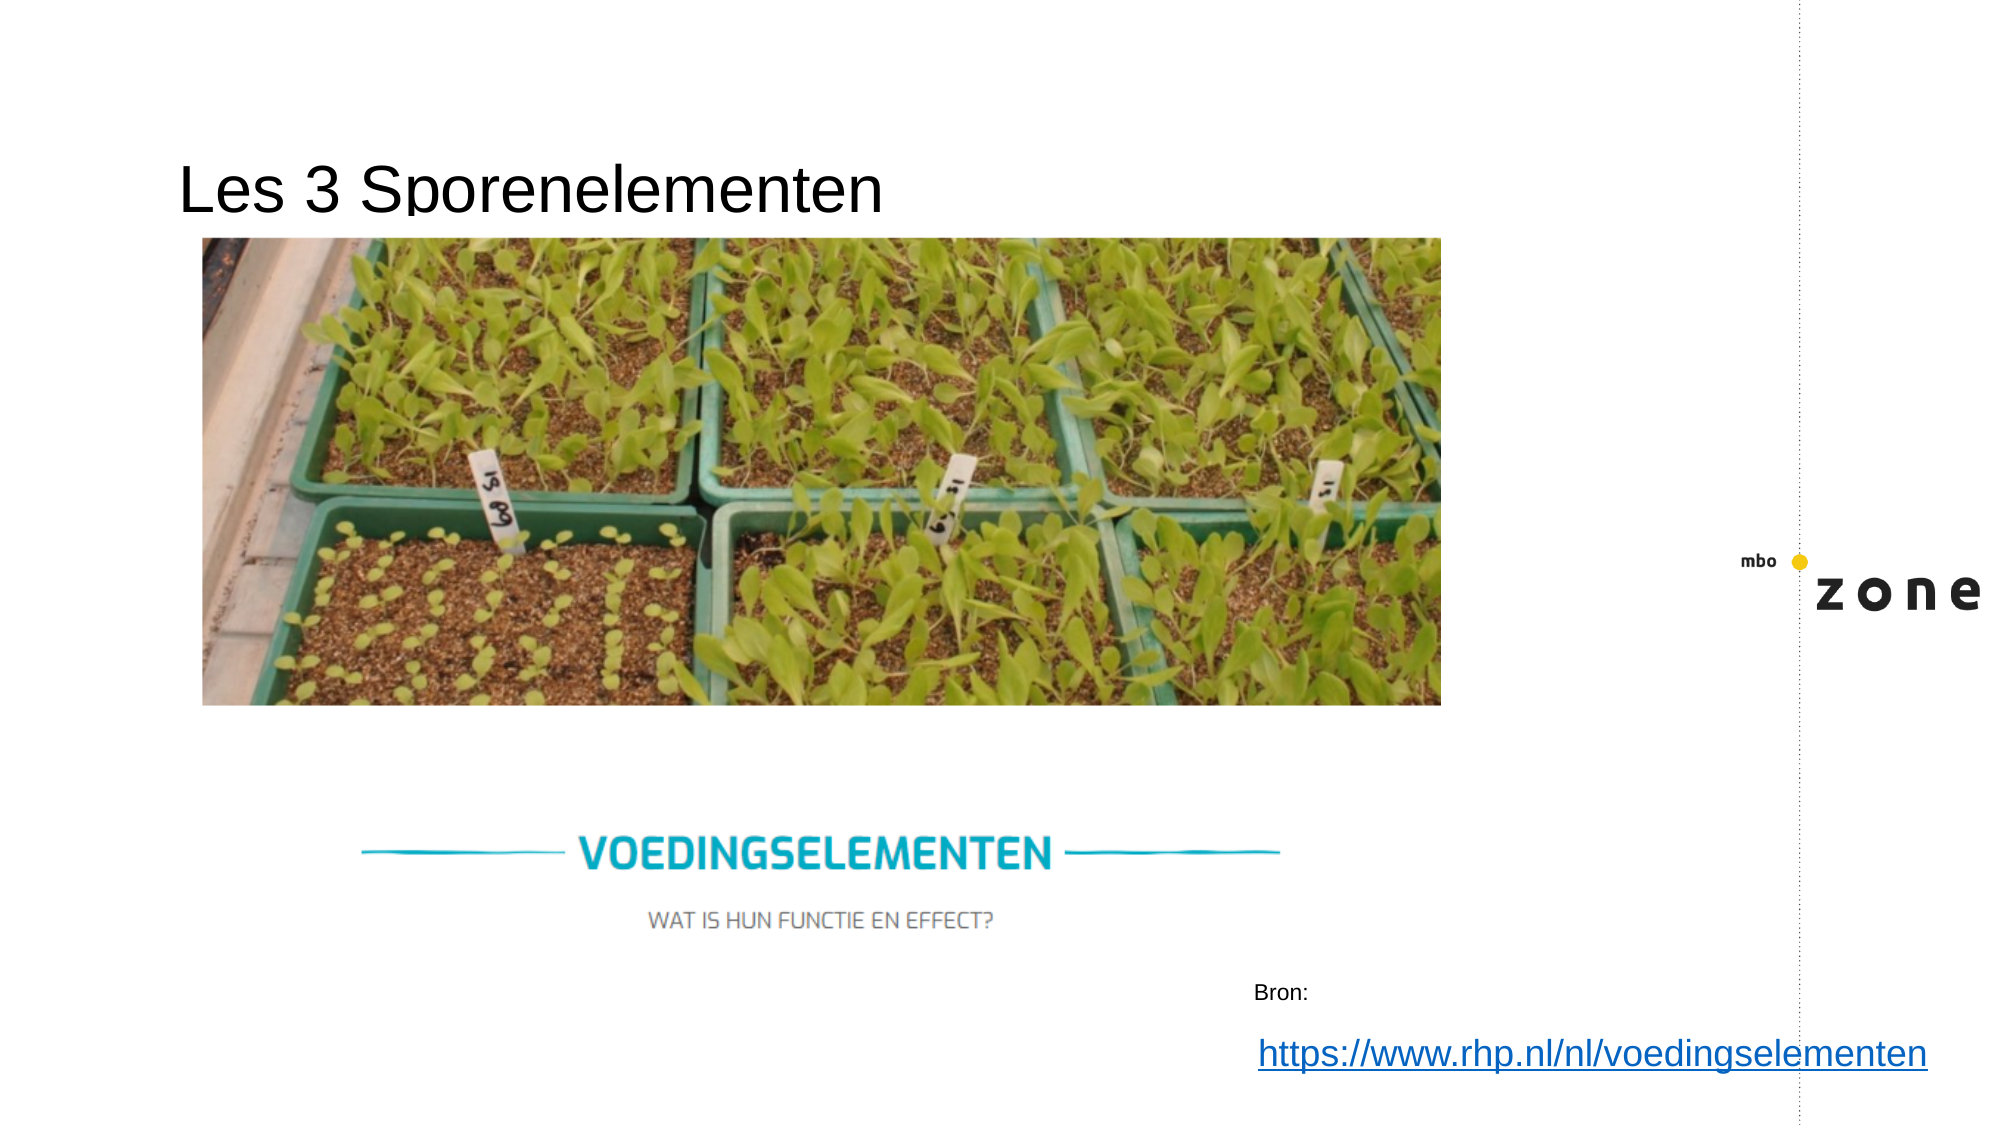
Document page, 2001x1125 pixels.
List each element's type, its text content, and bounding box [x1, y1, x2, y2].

picture [179, 216, 1441, 992]
text_box Bron: [1239, 970, 1776, 1013]
text_box https://www.rhp.nl/nl/voedingselementen [1243, 1021, 1943, 1082]
picture [1596, 0, 2001, 1125]
text_box Les 3 Sporenelementen [163, 138, 1666, 234]
